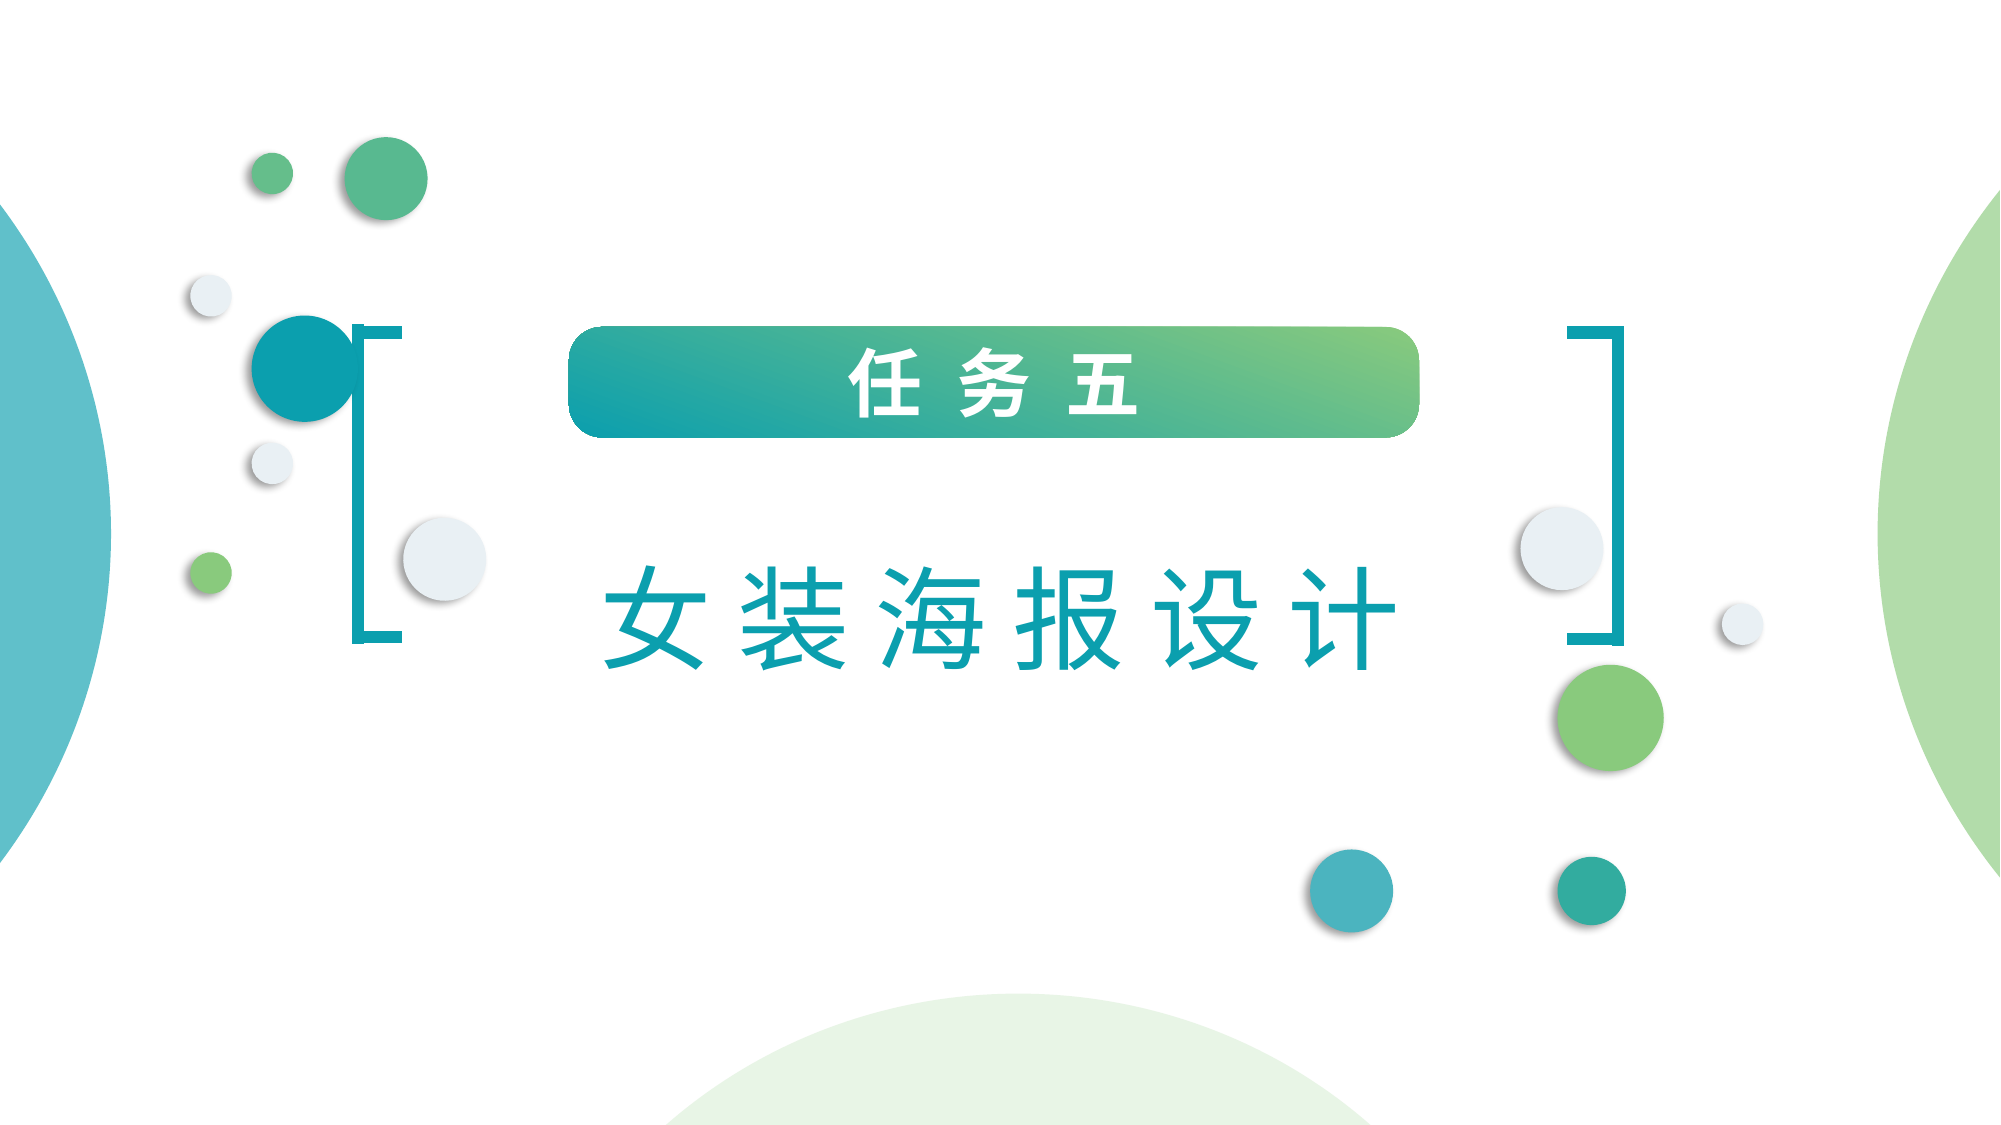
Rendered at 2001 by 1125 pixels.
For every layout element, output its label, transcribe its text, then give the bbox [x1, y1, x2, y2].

text_box [189, 551, 233, 595]
text_box [1556, 855, 1627, 927]
text_box [1519, 506, 1566, 592]
text_box [1876, 188, 2000, 880]
text_box [250, 151, 295, 196]
text_box [189, 274, 233, 318]
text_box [356, 324, 403, 645]
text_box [1566, 326, 1620, 647]
text_box [1309, 848, 1395, 934]
text_box [1556, 663, 1665, 773]
text_box [567, 325, 1421, 439]
text_box [250, 314, 356, 423]
text_box [0, 202, 113, 865]
text_box [664, 992, 1373, 1125]
text_box 女 装 海 报 设 计 [453, 541, 1547, 692]
text_box [343, 136, 429, 222]
text_box [403, 516, 488, 602]
text_box [1720, 602, 1765, 647]
text_box [250, 441, 295, 486]
text_box 任 务 五 [620, 329, 1368, 434]
